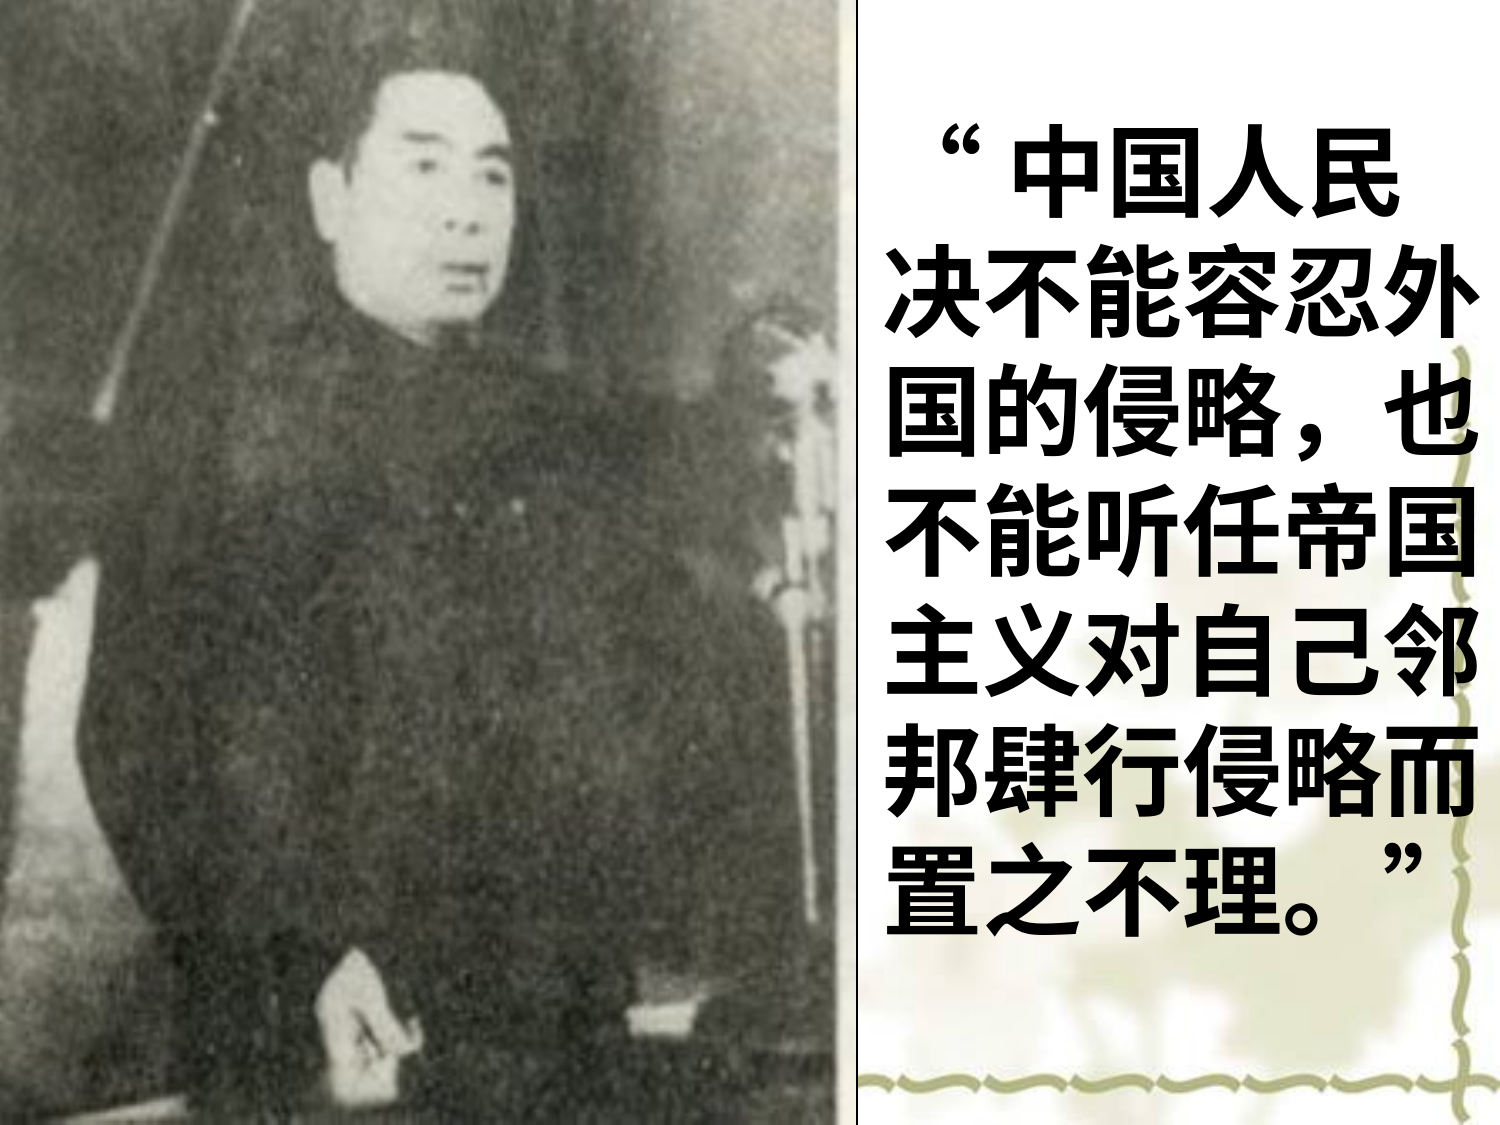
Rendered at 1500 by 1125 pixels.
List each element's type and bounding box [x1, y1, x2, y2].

picture [857, 0, 1500, 1125]
list [0, 0, 857, 1125]
